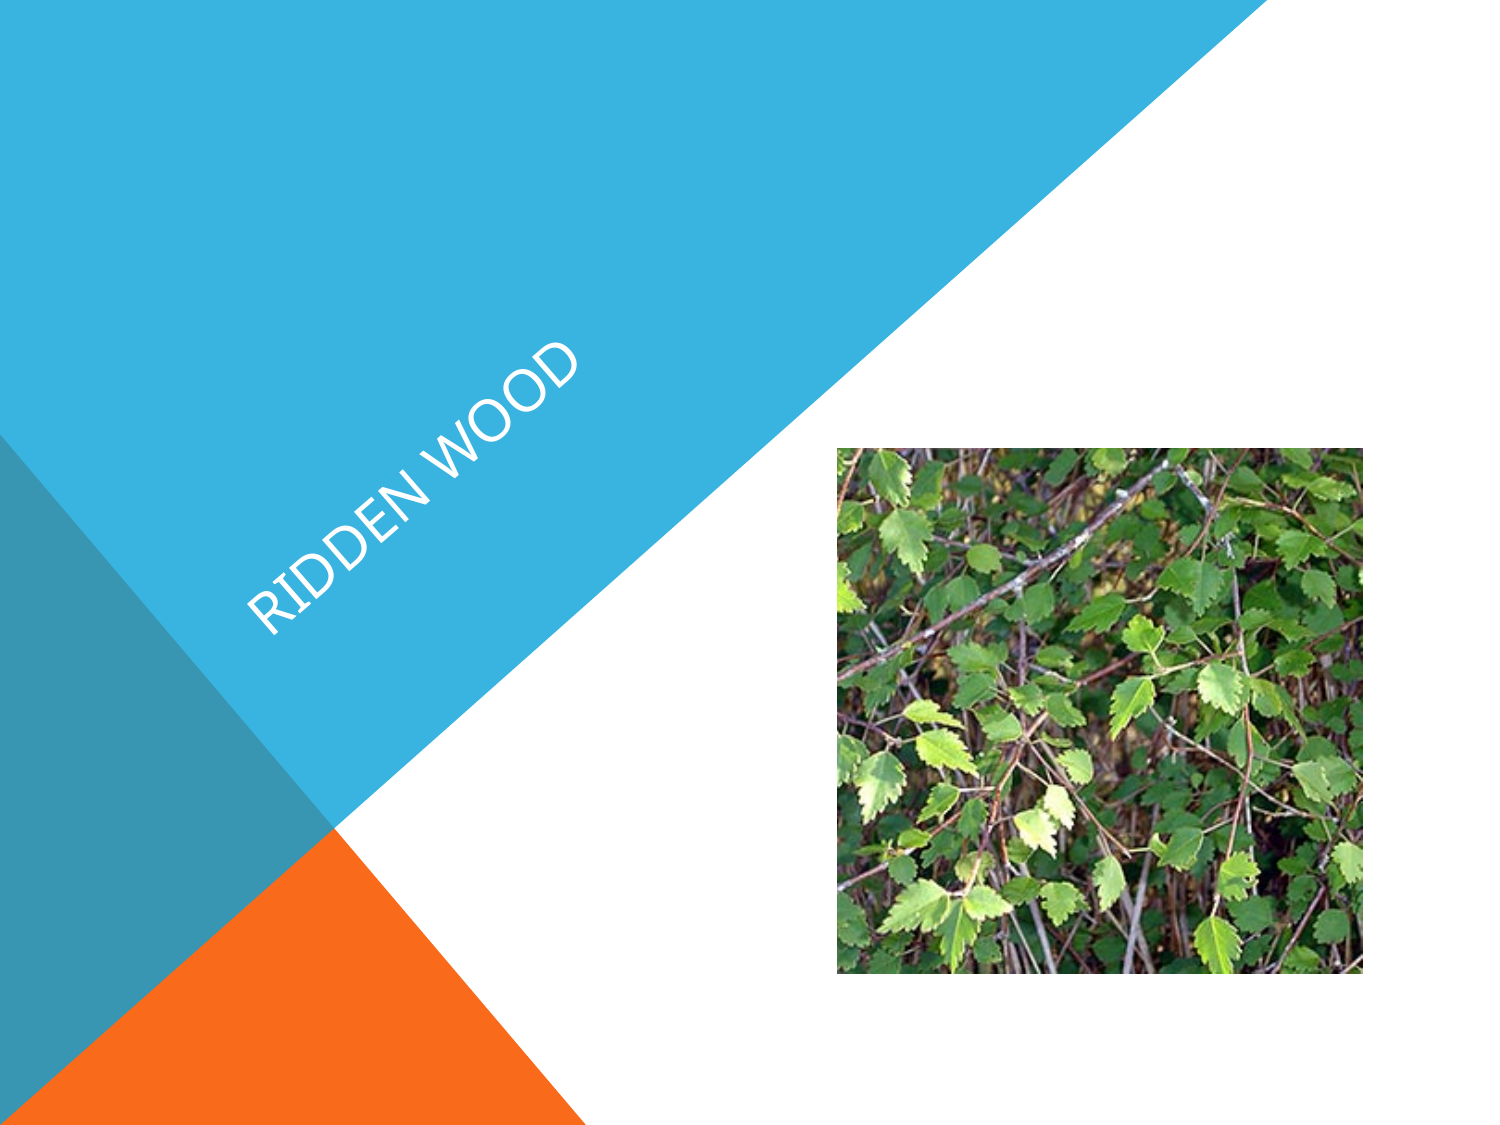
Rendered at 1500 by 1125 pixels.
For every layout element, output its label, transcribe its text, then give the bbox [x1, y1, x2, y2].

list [837, 448, 1363, 974]
title Ridden wood [150, 0, 913, 659]
